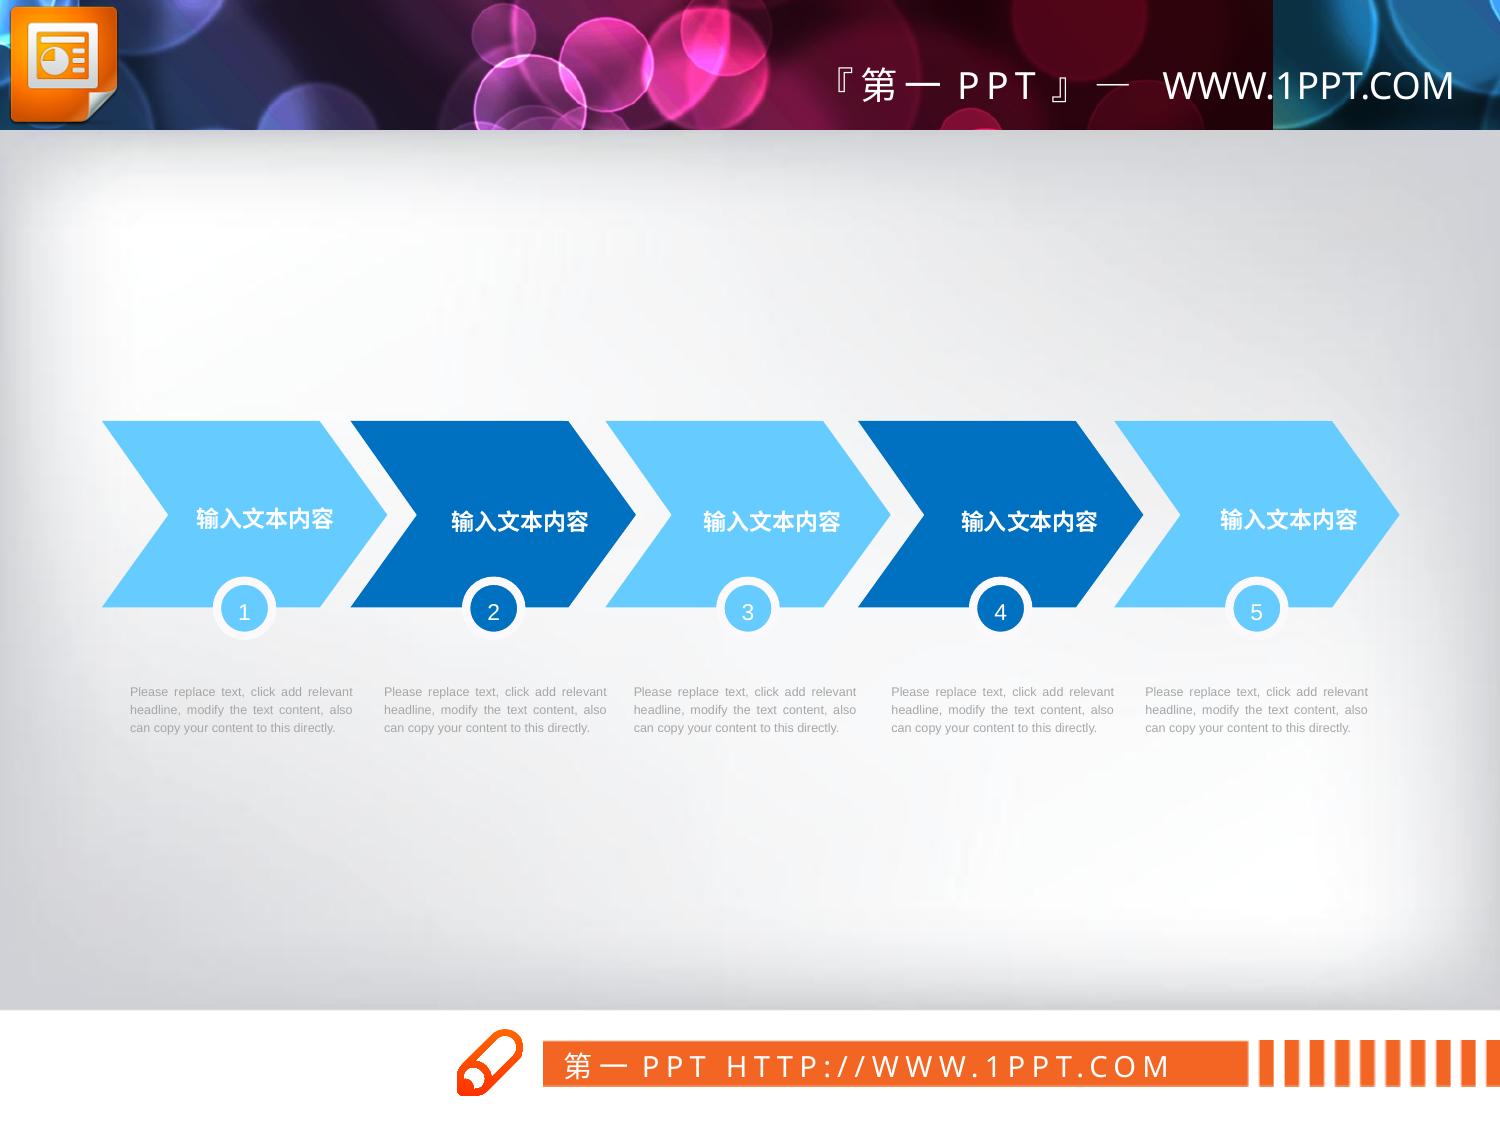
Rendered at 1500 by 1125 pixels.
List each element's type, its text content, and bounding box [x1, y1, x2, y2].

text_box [604, 420, 856, 608]
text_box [1228, 580, 1285, 637]
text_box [857, 420, 1112, 608]
text_box Please replace text, click add relevant headline, modify the text content, also can copy your content to this directly. [130, 681, 353, 736]
text_box Please replace text, click add relevant headline, modify the text content, also can copy your content to this directly. [633, 681, 857, 736]
text_box Please replace text, click add relevant headline, modify the text content, also can copy your content to this directly. [384, 681, 607, 736]
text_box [1113, 420, 1400, 608]
picture [0, 0, 1500, 1012]
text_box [972, 580, 1029, 637]
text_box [216, 580, 273, 637]
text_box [720, 580, 776, 637]
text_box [350, 420, 603, 608]
text_box Please replace text, click add relevant headline, modify the text content, also can copy your content to this directly. [1145, 681, 1368, 736]
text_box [101, 420, 349, 608]
picture [543, 1040, 1500, 1087]
text_box Please replace text, click add relevant headline, modify the text content, also can copy your content to this directly. [891, 681, 1114, 736]
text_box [465, 580, 522, 637]
